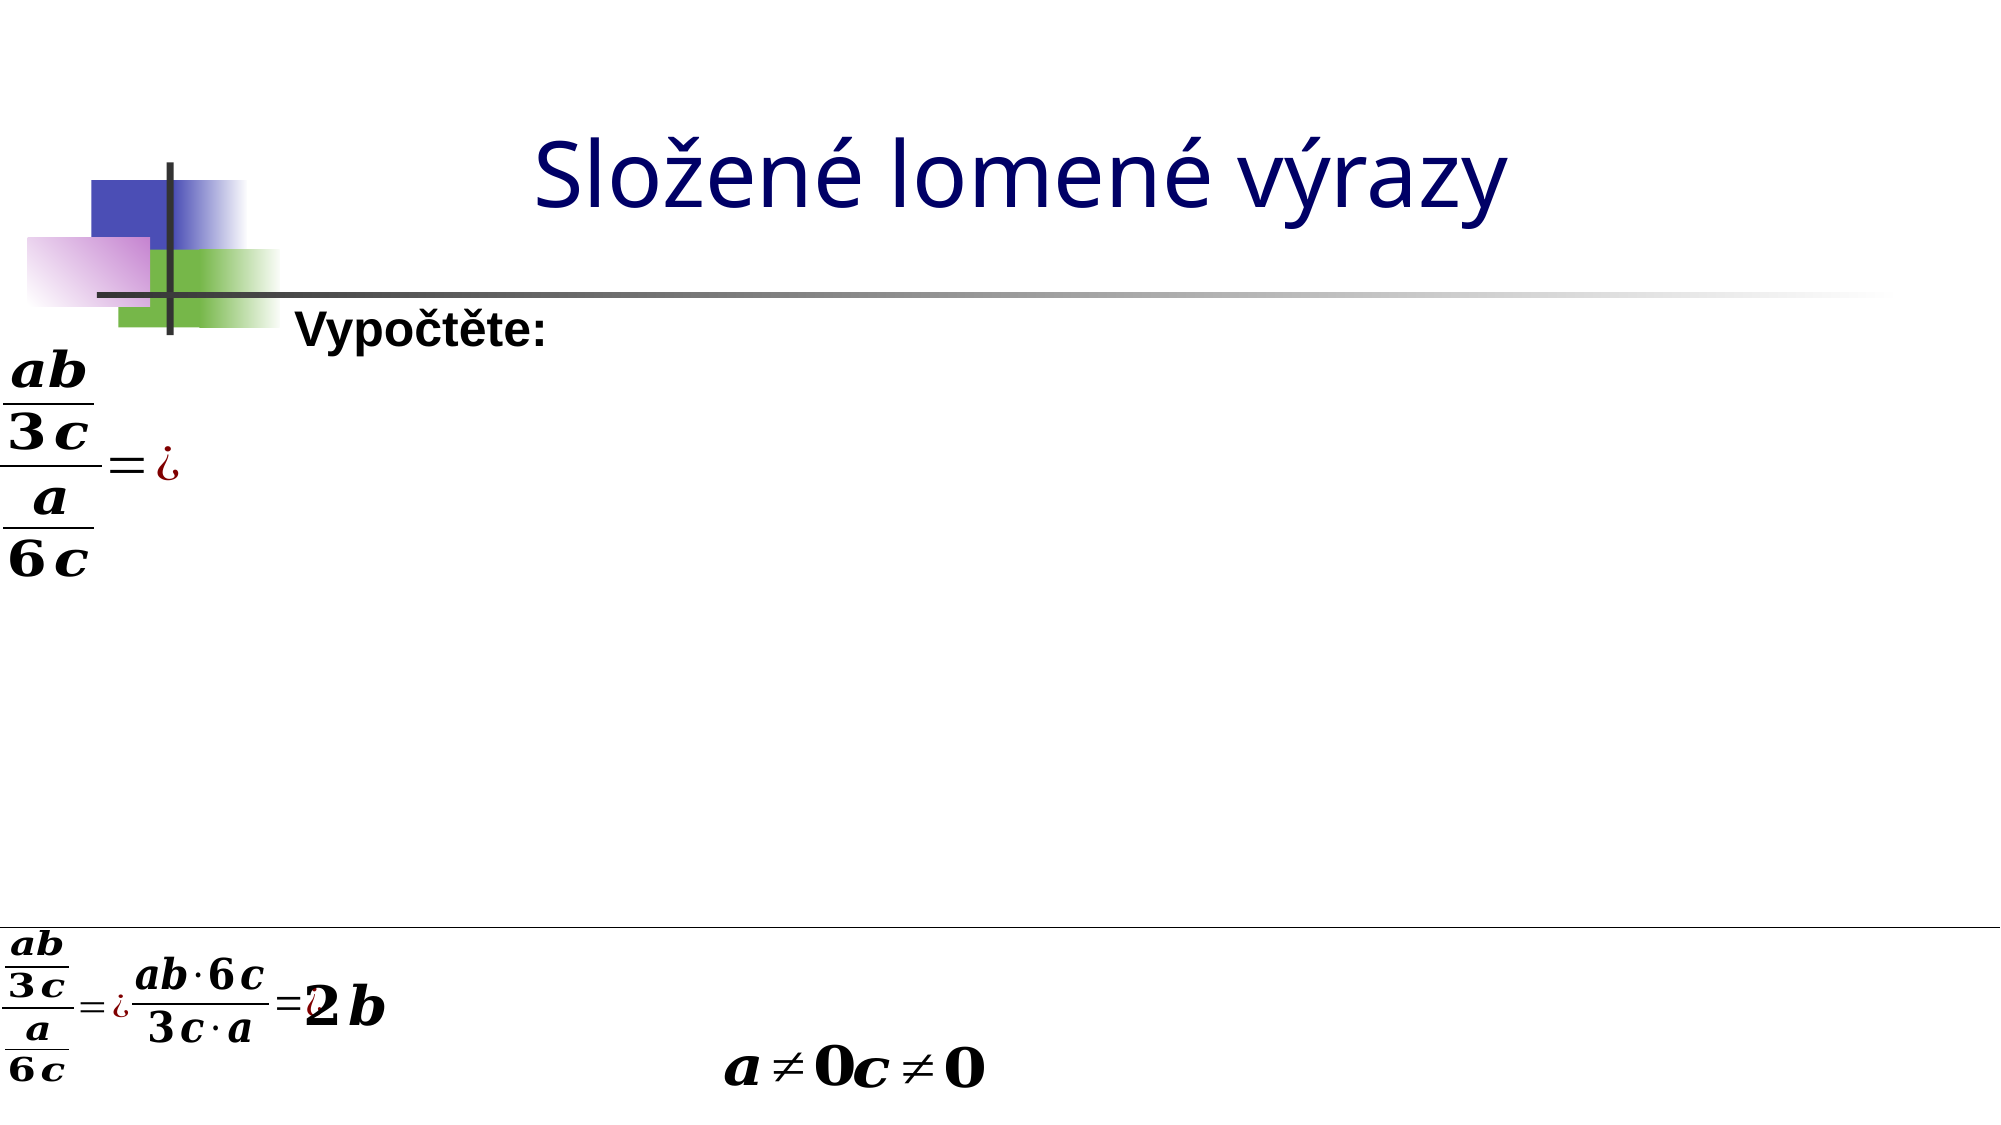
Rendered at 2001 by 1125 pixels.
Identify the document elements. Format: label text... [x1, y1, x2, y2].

text_box Složené lomené výrazy [416, 113, 1626, 228]
text_box Vypočtěte: [279, 290, 581, 362]
